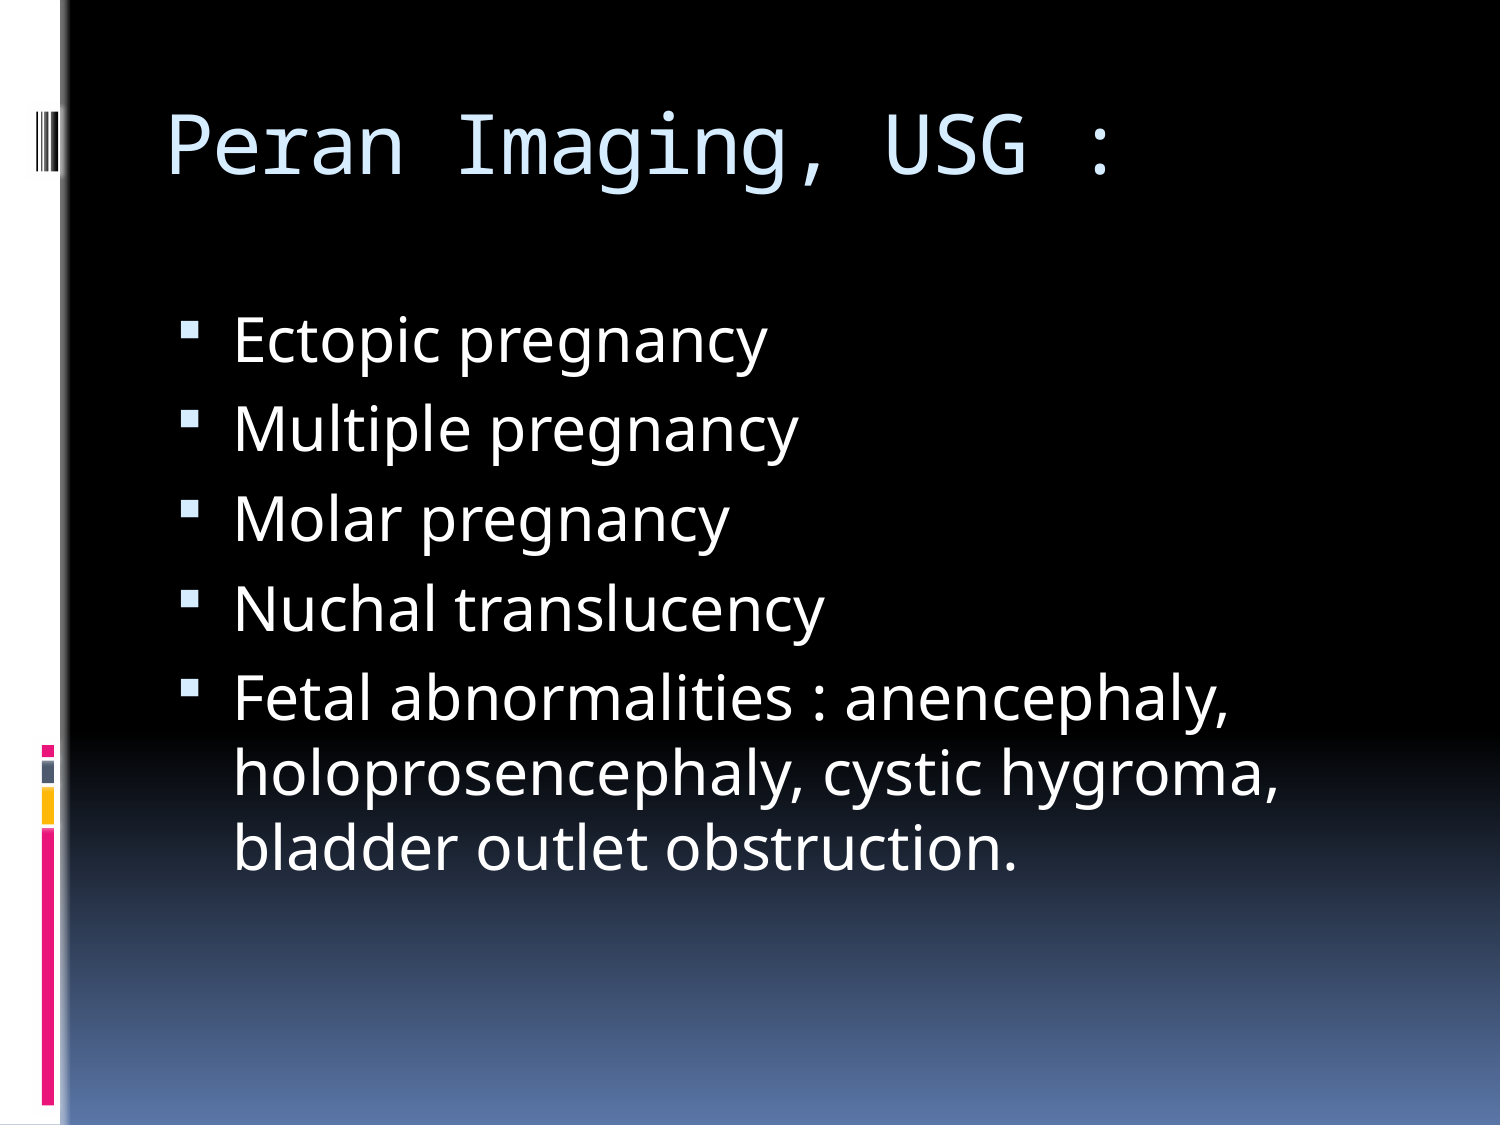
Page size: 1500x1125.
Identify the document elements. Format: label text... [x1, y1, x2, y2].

list Ectopic pregnancy Multiple pregnancy Molar pregnancy Nuchal translucency Fetal abnormalities : anencephaly, holoprosencephaly, cystic hygroma, bladder outlet obstruction. [150, 292, 1425, 1043]
title Peran Imaging, USG : [150, 83, 1425, 234]
